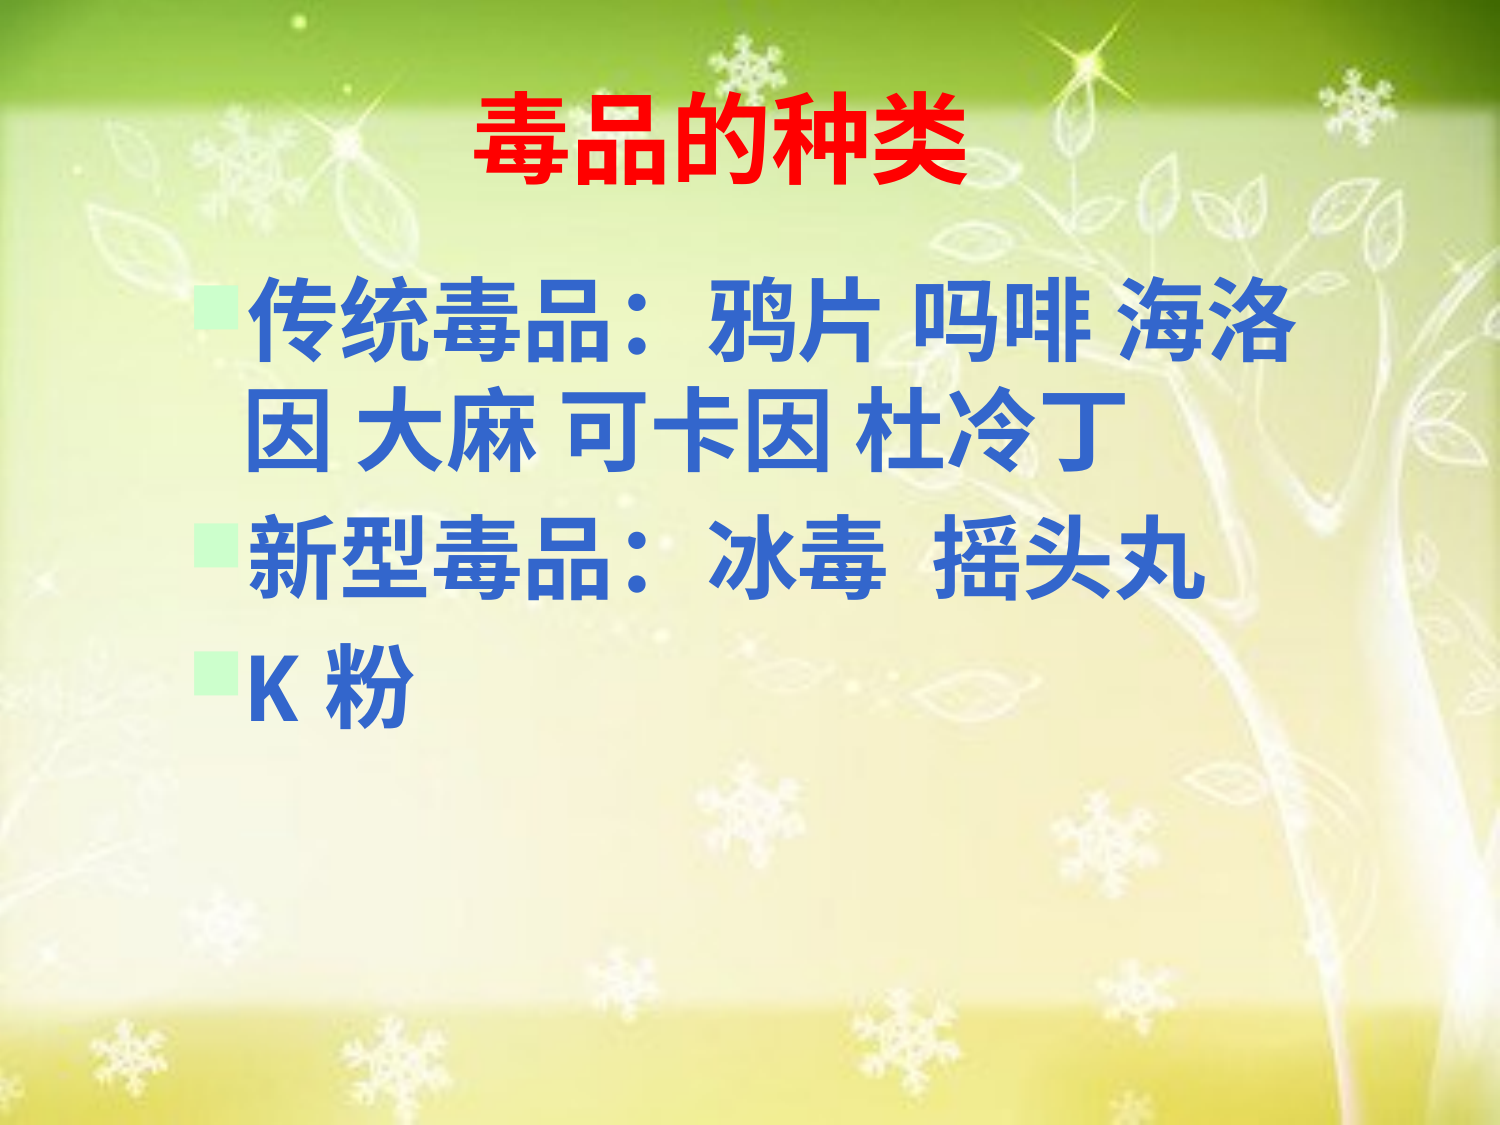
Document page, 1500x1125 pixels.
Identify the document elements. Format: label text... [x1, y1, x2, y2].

title 毒品的种类 [277, 42, 1166, 231]
list 传统毒品：鸦片 吗啡 海洛因 大麻 可卡因 杜冷丁 新型毒品：冰毒 摇头丸 K粉 [170, 255, 1394, 931]
picture [0, 0, 1500, 1125]
